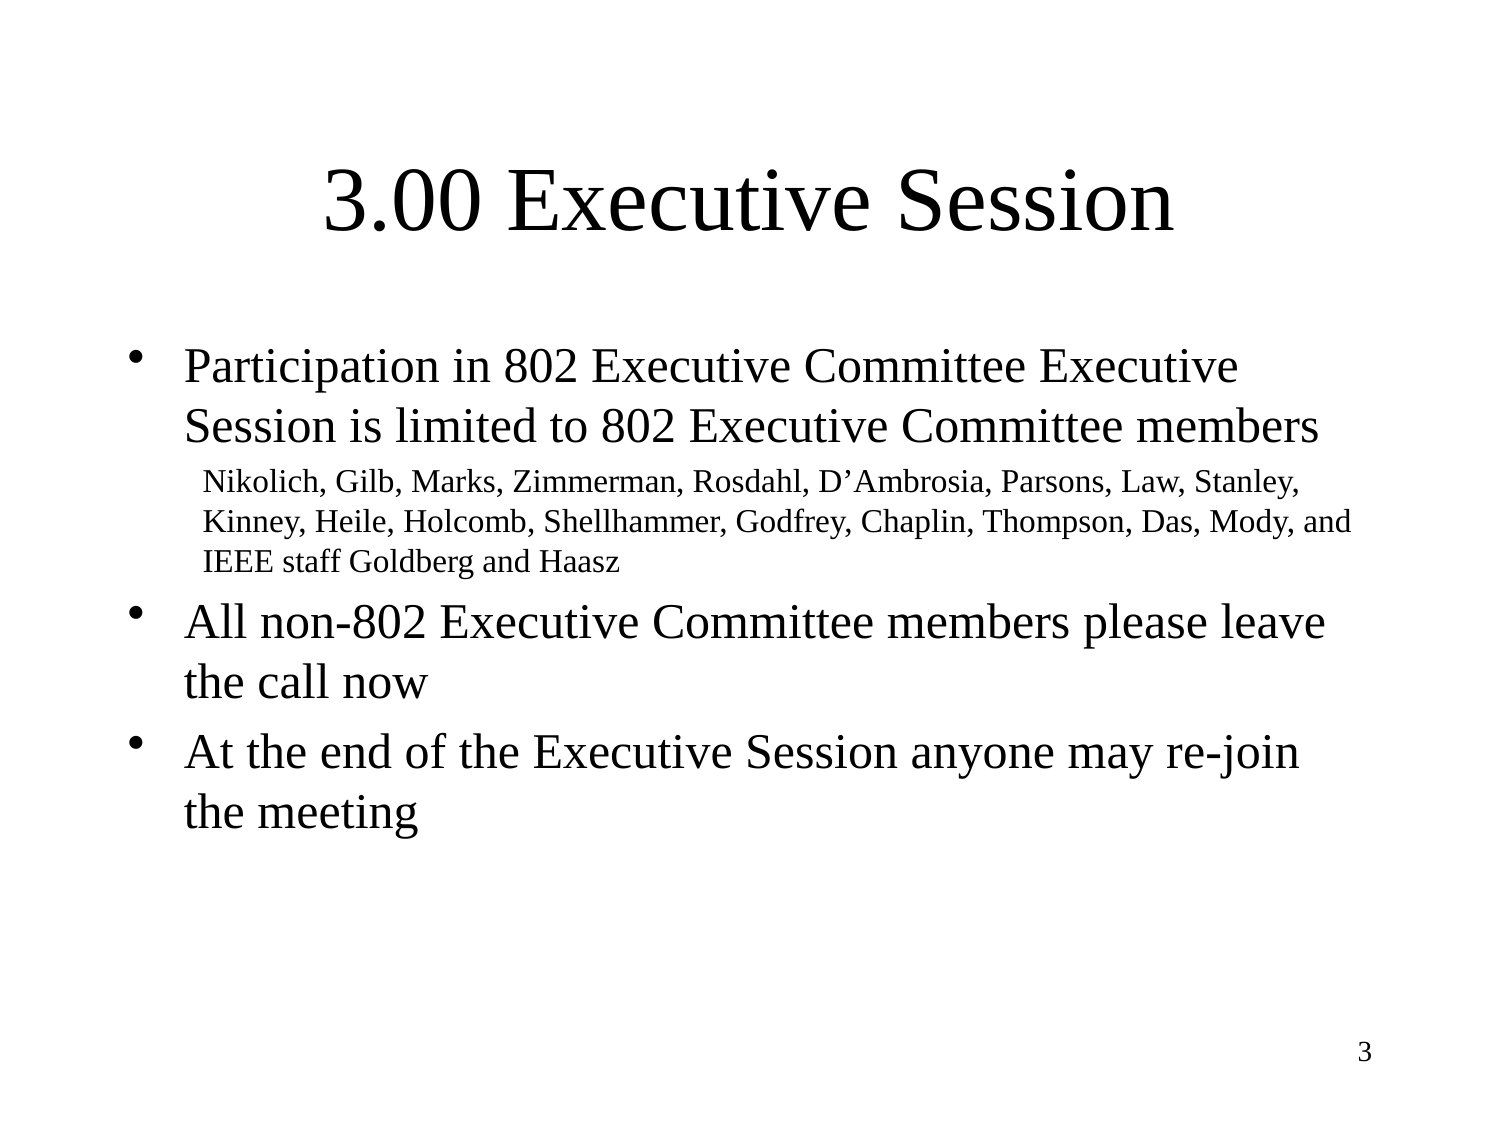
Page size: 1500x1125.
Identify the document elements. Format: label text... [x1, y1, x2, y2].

slide_number 3 [1074, 1024, 1388, 1101]
list Participation in 802 Executive Committee Executive Session is limited to 802 Executive Committee members Nikolich, Gilb, Marks, Zimmerman, Rosdahl, D’Ambrosia, Parsons, Law, Stanley, Kinney, Heile, Holcomb, Shellhammer, Godfrey, Chaplin, Thompson, Das, Mody, and IEEE staff Goldberg and Haasz All non-802 Executive Committee members please leave the call now At the end of the Executive Session anyone may re-join the meeting [112, 324, 1388, 1001]
title 3.00 Executive Session [112, 99, 1388, 288]
